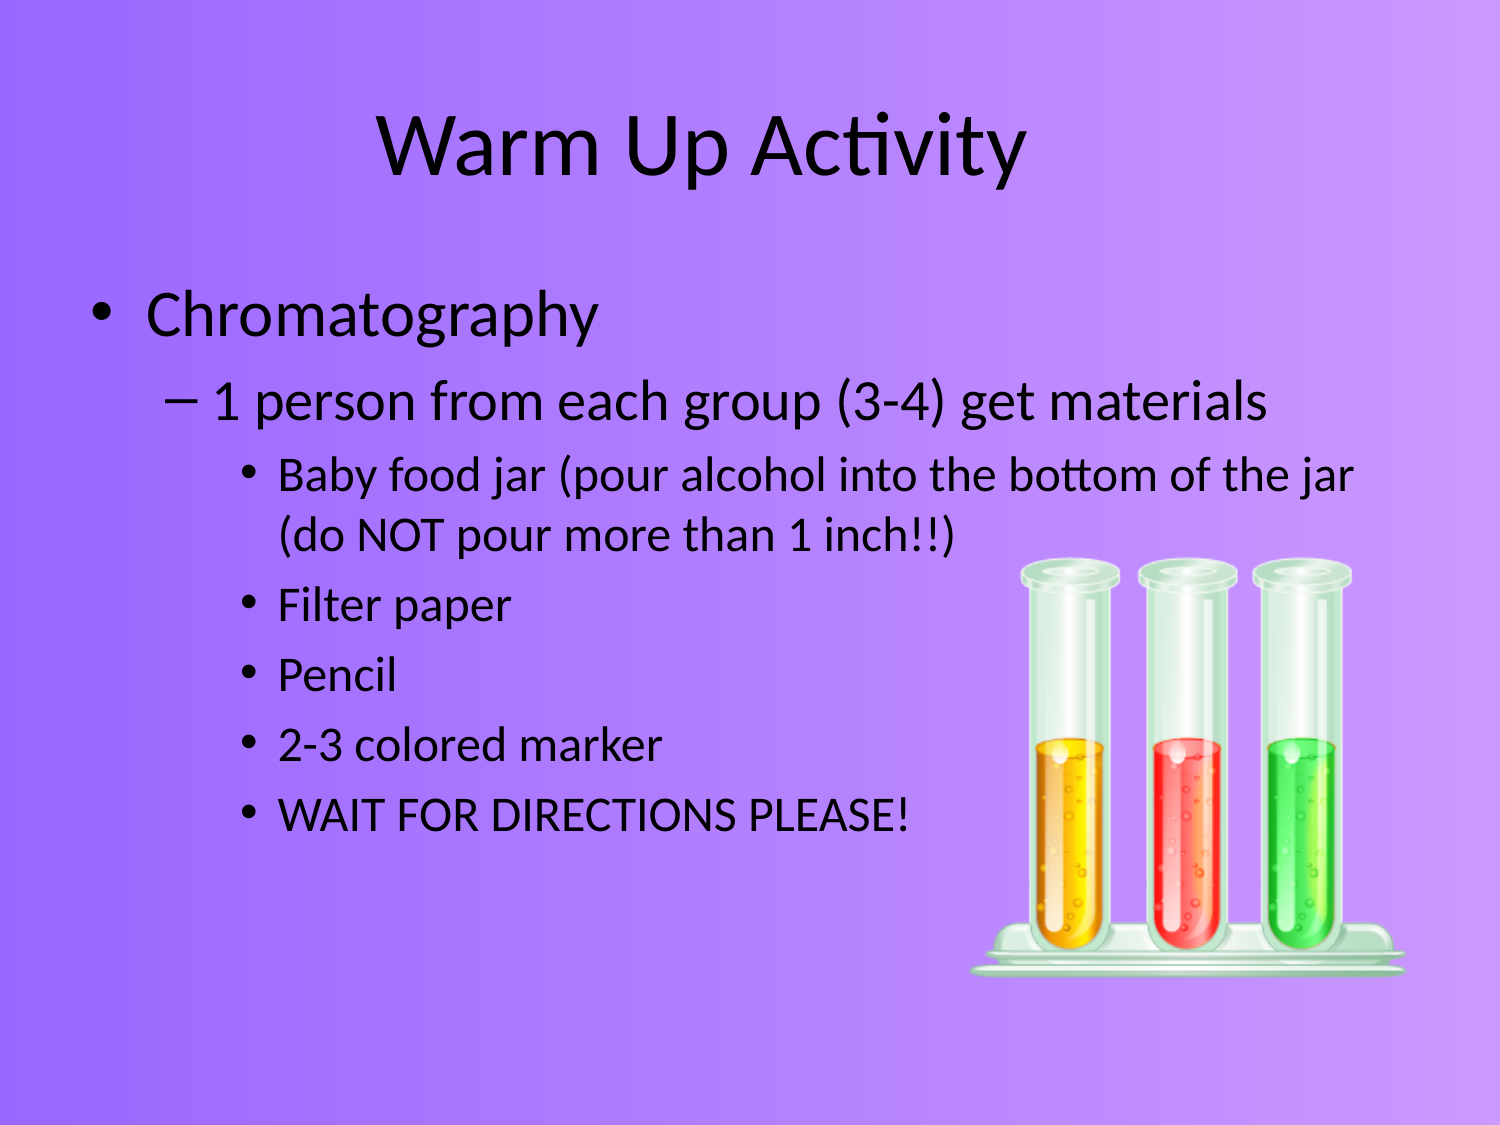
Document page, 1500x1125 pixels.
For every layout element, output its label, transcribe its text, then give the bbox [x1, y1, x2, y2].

picture [962, 537, 1413, 988]
list Chromatography 1 person from each group (3-4) get materials Baby food jar (pour alcohol into the bottom of the jar (do NOT pour more than 1 inch!!) Filter paper Pencil 2-3 colored marker WAIT FOR DIRECTIONS PLEASE! [75, 262, 1425, 1005]
title Warm Up Activity [75, 45, 1425, 233]
